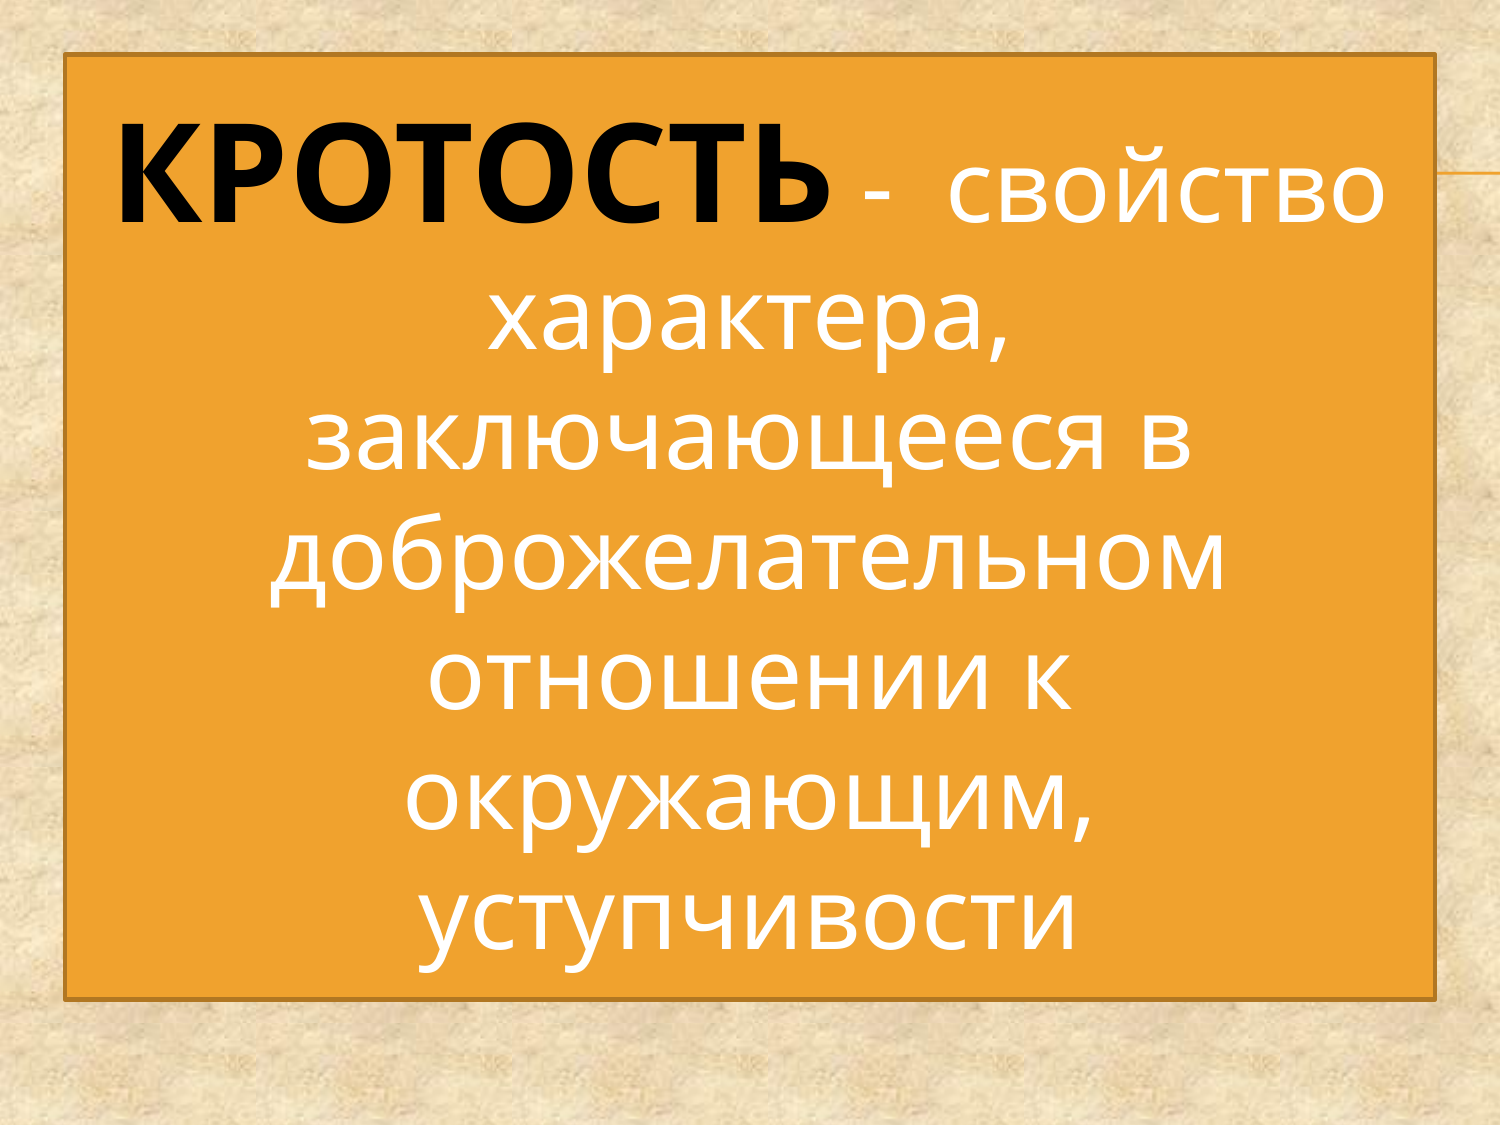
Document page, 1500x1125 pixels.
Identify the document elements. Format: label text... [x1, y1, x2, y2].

picture [0, 0, 1500, 1125]
text_box КРОТОСТЬ - свойство характера, заключающееся в доброжелательном отношении к окружающим, уступчивости [63, 52, 1437, 1002]
